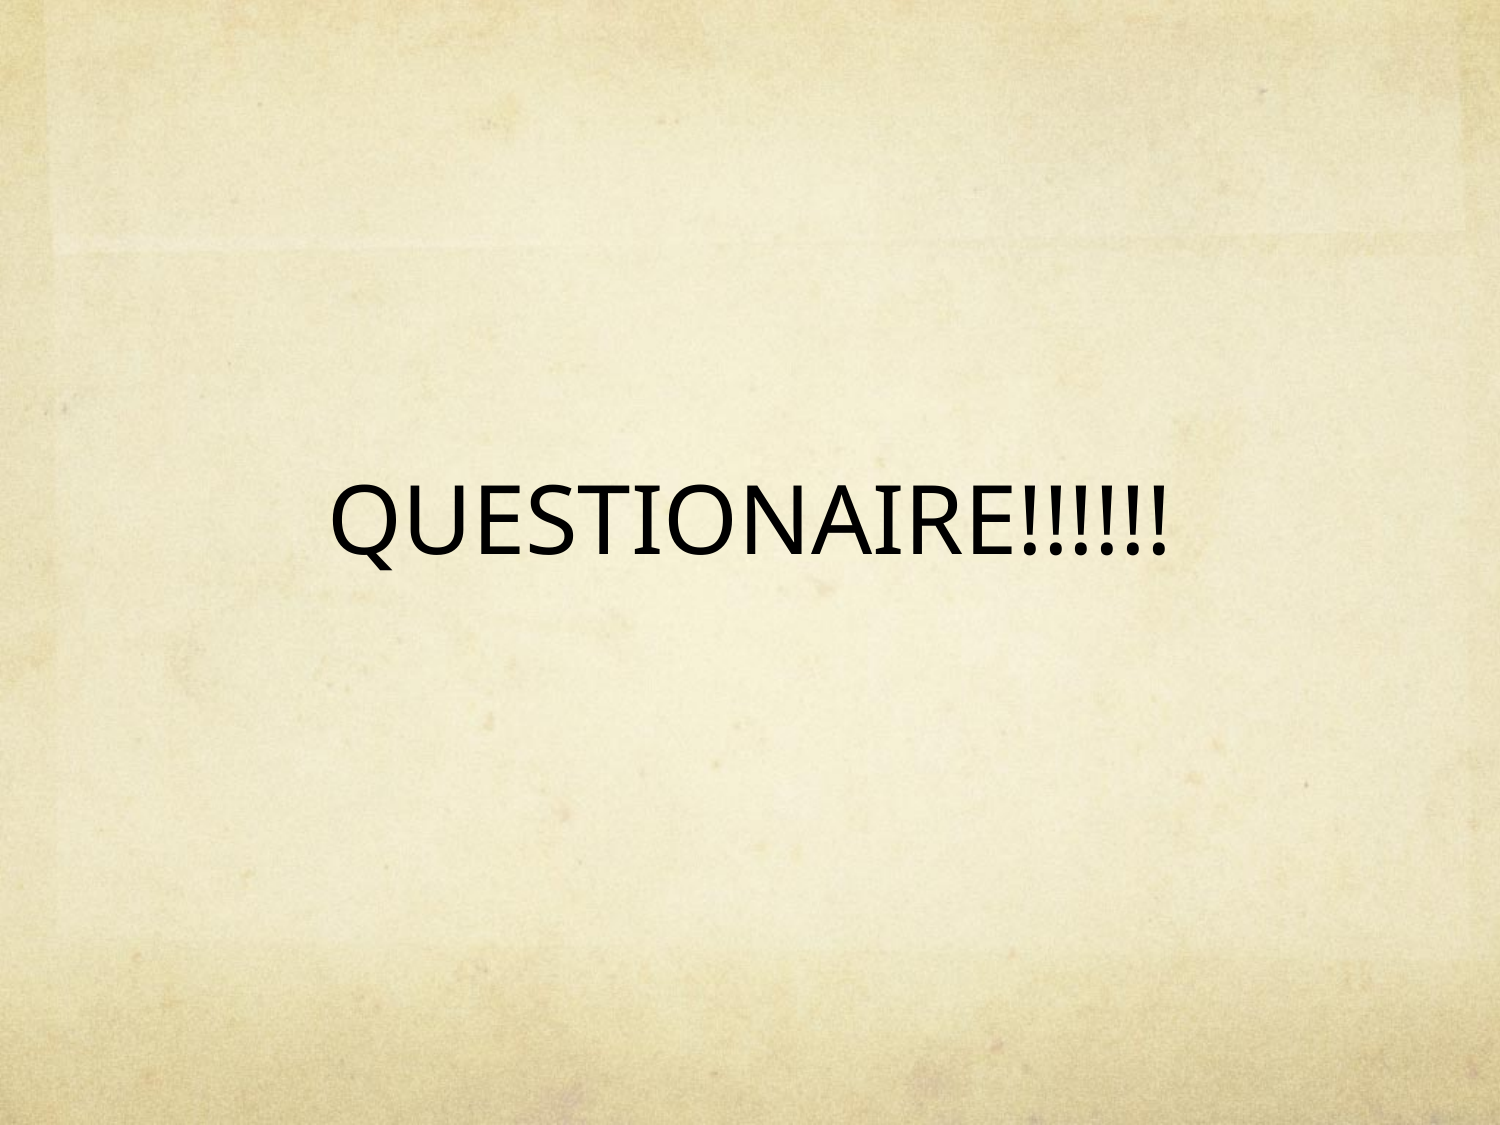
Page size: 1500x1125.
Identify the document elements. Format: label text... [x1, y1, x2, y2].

title QUESTIONAIRE!!!!!! [150, 82, 1350, 950]
picture [0, 0, 1500, 1125]
